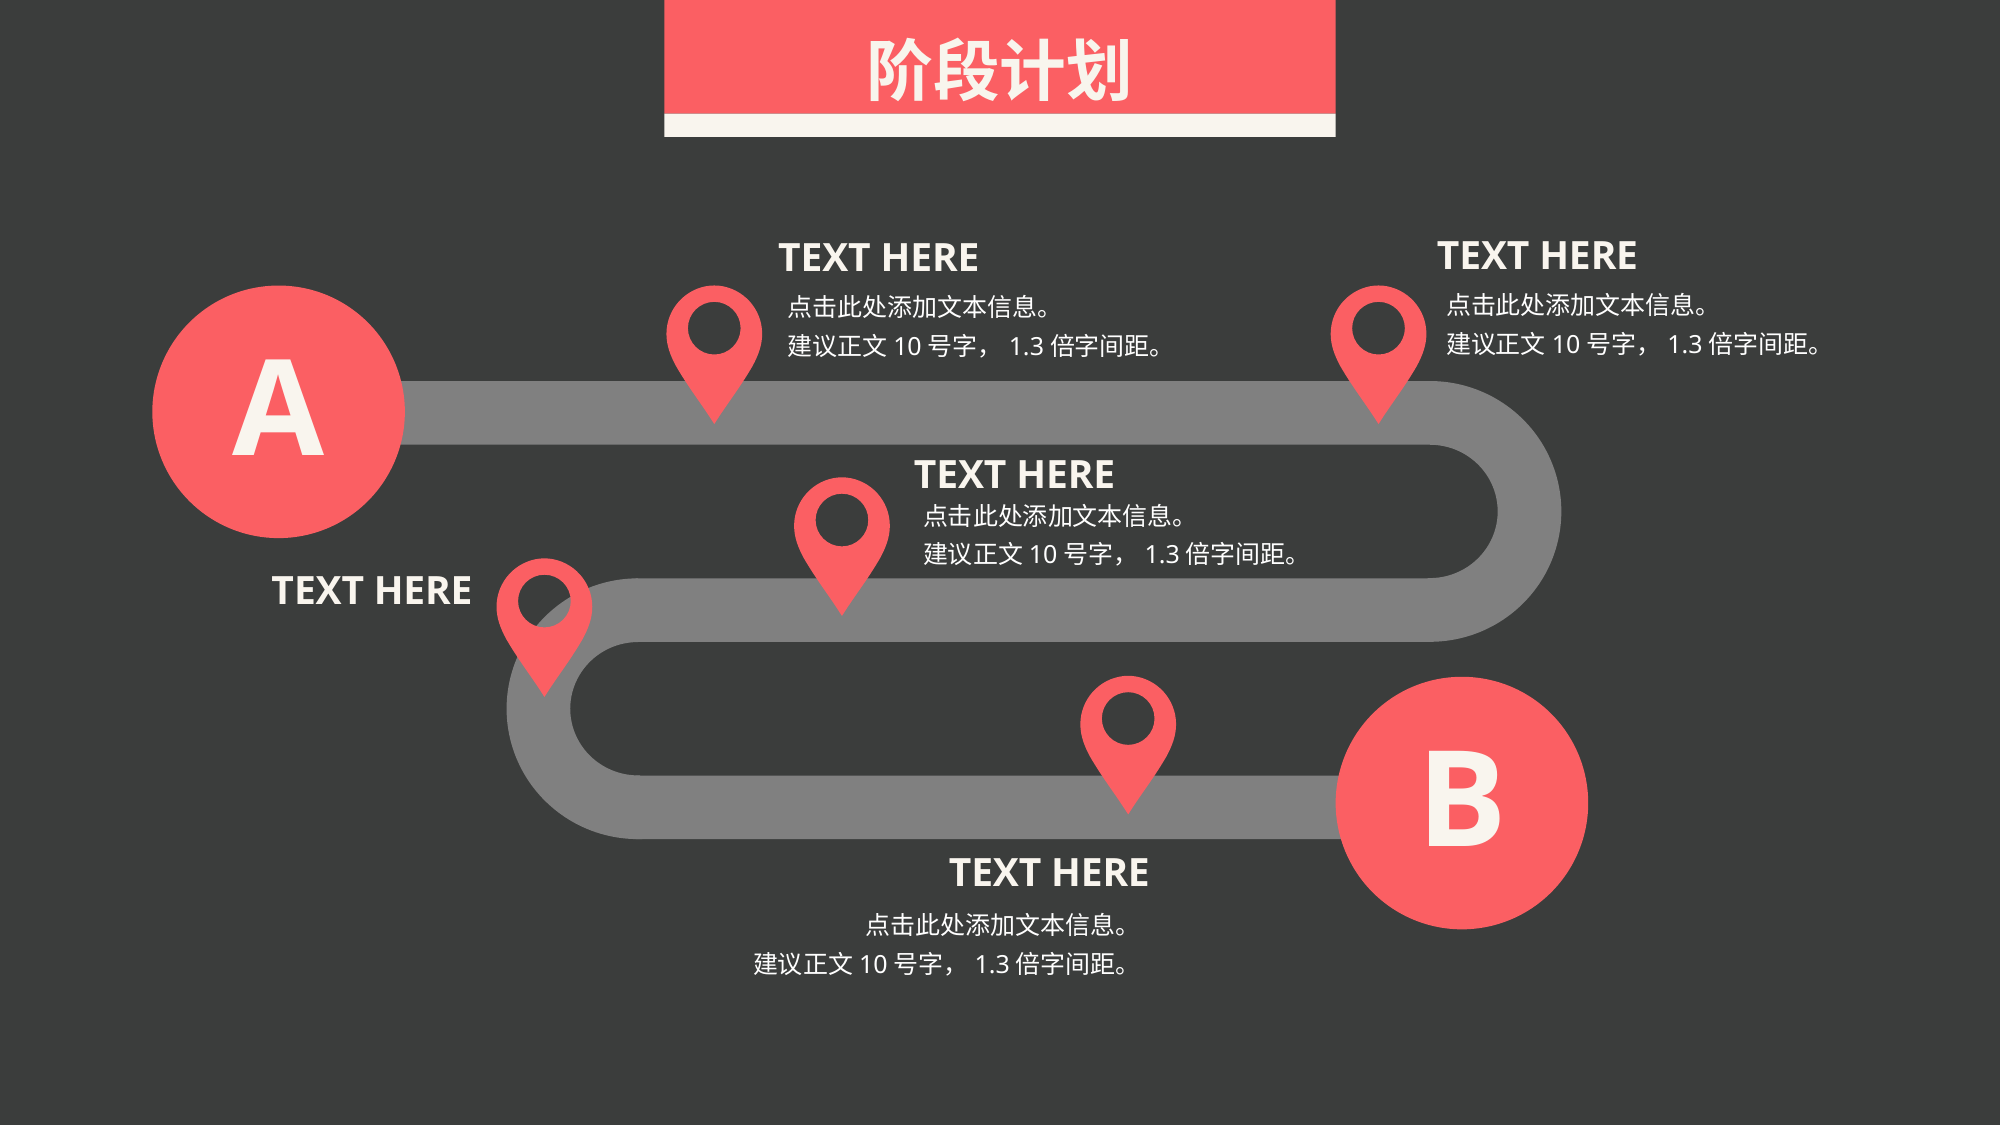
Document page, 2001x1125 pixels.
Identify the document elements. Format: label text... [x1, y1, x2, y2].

text_box 点击此处添加文本信息。 建议正文10号字，1.3倍字间距。 [694, 893, 1156, 986]
text_box TEXT HERE [933, 840, 1165, 902]
text_box [506, 578, 639, 840]
text_box [1429, 381, 1562, 642]
text_box TEXT HERE [763, 225, 995, 287]
text_box [666, 285, 763, 425]
text_box [1330, 285, 1427, 425]
text_box [635, 775, 1340, 840]
text_box [1080, 675, 1177, 815]
text_box [496, 558, 593, 698]
text_box [794, 477, 890, 617]
text_box A [152, 285, 405, 539]
text_box B [1335, 676, 1589, 930]
text_box TEXT HERE [899, 442, 1130, 504]
text_box [401, 381, 1429, 445]
text_box 点击此处添加文本信息。 建议正文10号字，1.3倍字间距。 [1431, 273, 1893, 366]
text_box 点击此处添加文本信息。 建议正文10号字，1.3倍字间距。 [772, 275, 1234, 368]
text_box [639, 578, 1431, 642]
text_box 点击此处添加文本信息。 建议正文10号字，1.3倍字间距。 [908, 483, 1370, 577]
text_box TEXT HERE [1422, 222, 1653, 285]
text_box TEXT HERE [256, 558, 488, 620]
list 阶段计划 [664, 0, 1336, 114]
